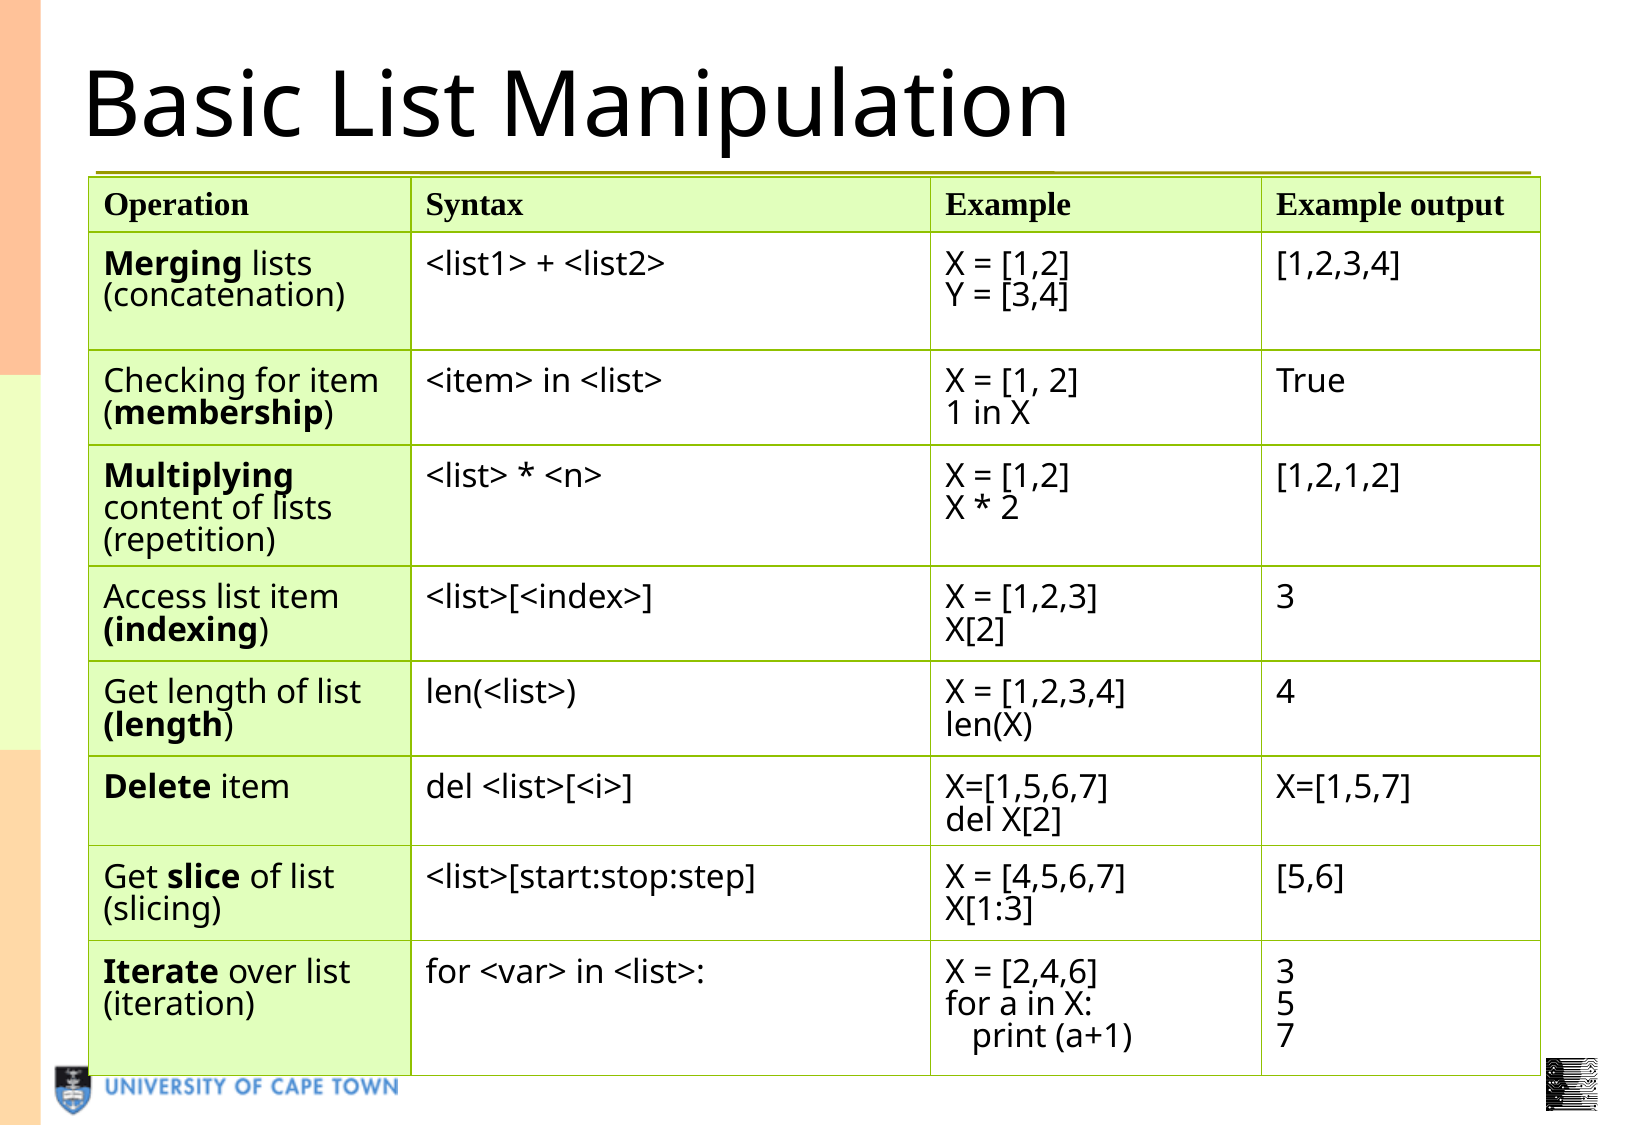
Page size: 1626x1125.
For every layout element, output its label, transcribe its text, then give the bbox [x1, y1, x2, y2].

table_cell X = [4,5,6,7] X[1:3] [931, 846, 1261, 940]
table_cell X = [1,2] Y = [3,4] [931, 233, 1261, 349]
table_cell <list> * <n> [412, 446, 930, 565]
picture [1546, 1058, 1598, 1111]
table_header Operation [89, 178, 410, 231]
table_cell Get slice of list (slicing) [89, 846, 410, 940]
table_cell Delete item [89, 757, 410, 845]
table_cell [5,6] [1262, 846, 1540, 940]
table_header Example output [1262, 178, 1540, 231]
table_cell del <list>[<i>] [412, 757, 930, 845]
table_cell X=[1,5,6,7] del X[2] [931, 757, 1261, 845]
table_cell <list1> + <list2> [412, 233, 930, 349]
table_cell <list>[<index>] [412, 567, 930, 660]
table_cell 4 [1262, 662, 1540, 755]
table_cell X = [1,2,3] X[2] [931, 567, 1261, 660]
table_cell [1,2,1,2] [1262, 446, 1540, 565]
table_cell len(<list>) [412, 662, 930, 755]
table_cell [1,2,3,4] [1262, 233, 1540, 349]
picture [44, 1048, 398, 1125]
table_cell for <var> in <list>: [412, 941, 930, 1075]
table_cell Access list item (indexing) [89, 567, 410, 660]
table_cell <item> in <list> [412, 351, 930, 444]
table_cell X = [1,2] X * 2 [931, 446, 1261, 565]
table_cell X = [2,4,6] for a in X: print (a+1) [931, 941, 1261, 1075]
table_cell Merging lists (concatenation) [89, 233, 410, 349]
table_cell Iterate over list (iteration) [89, 941, 410, 1075]
table_cell X = [1, 2] 1 in X [931, 351, 1261, 444]
table_header Syntax [412, 178, 930, 231]
table_cell Checking for item (membership) [89, 351, 410, 444]
table_cell Get length of list (length) [89, 662, 410, 755]
table_cell 3 5 7 [1262, 941, 1540, 1075]
table_cell 3 [1262, 567, 1540, 660]
table_header Example [931, 178, 1261, 231]
table_cell Multiplying content of lists (repetition) [89, 446, 410, 565]
title Basic List Manipulation [81, 29, 1543, 172]
table_cell <list>[start:stop:step] [412, 846, 930, 940]
table_cell X=[1,5,7] [1262, 757, 1540, 845]
table_cell X = [1,2,3,4] len(X) [931, 662, 1261, 755]
table_cell True [1262, 351, 1540, 444]
